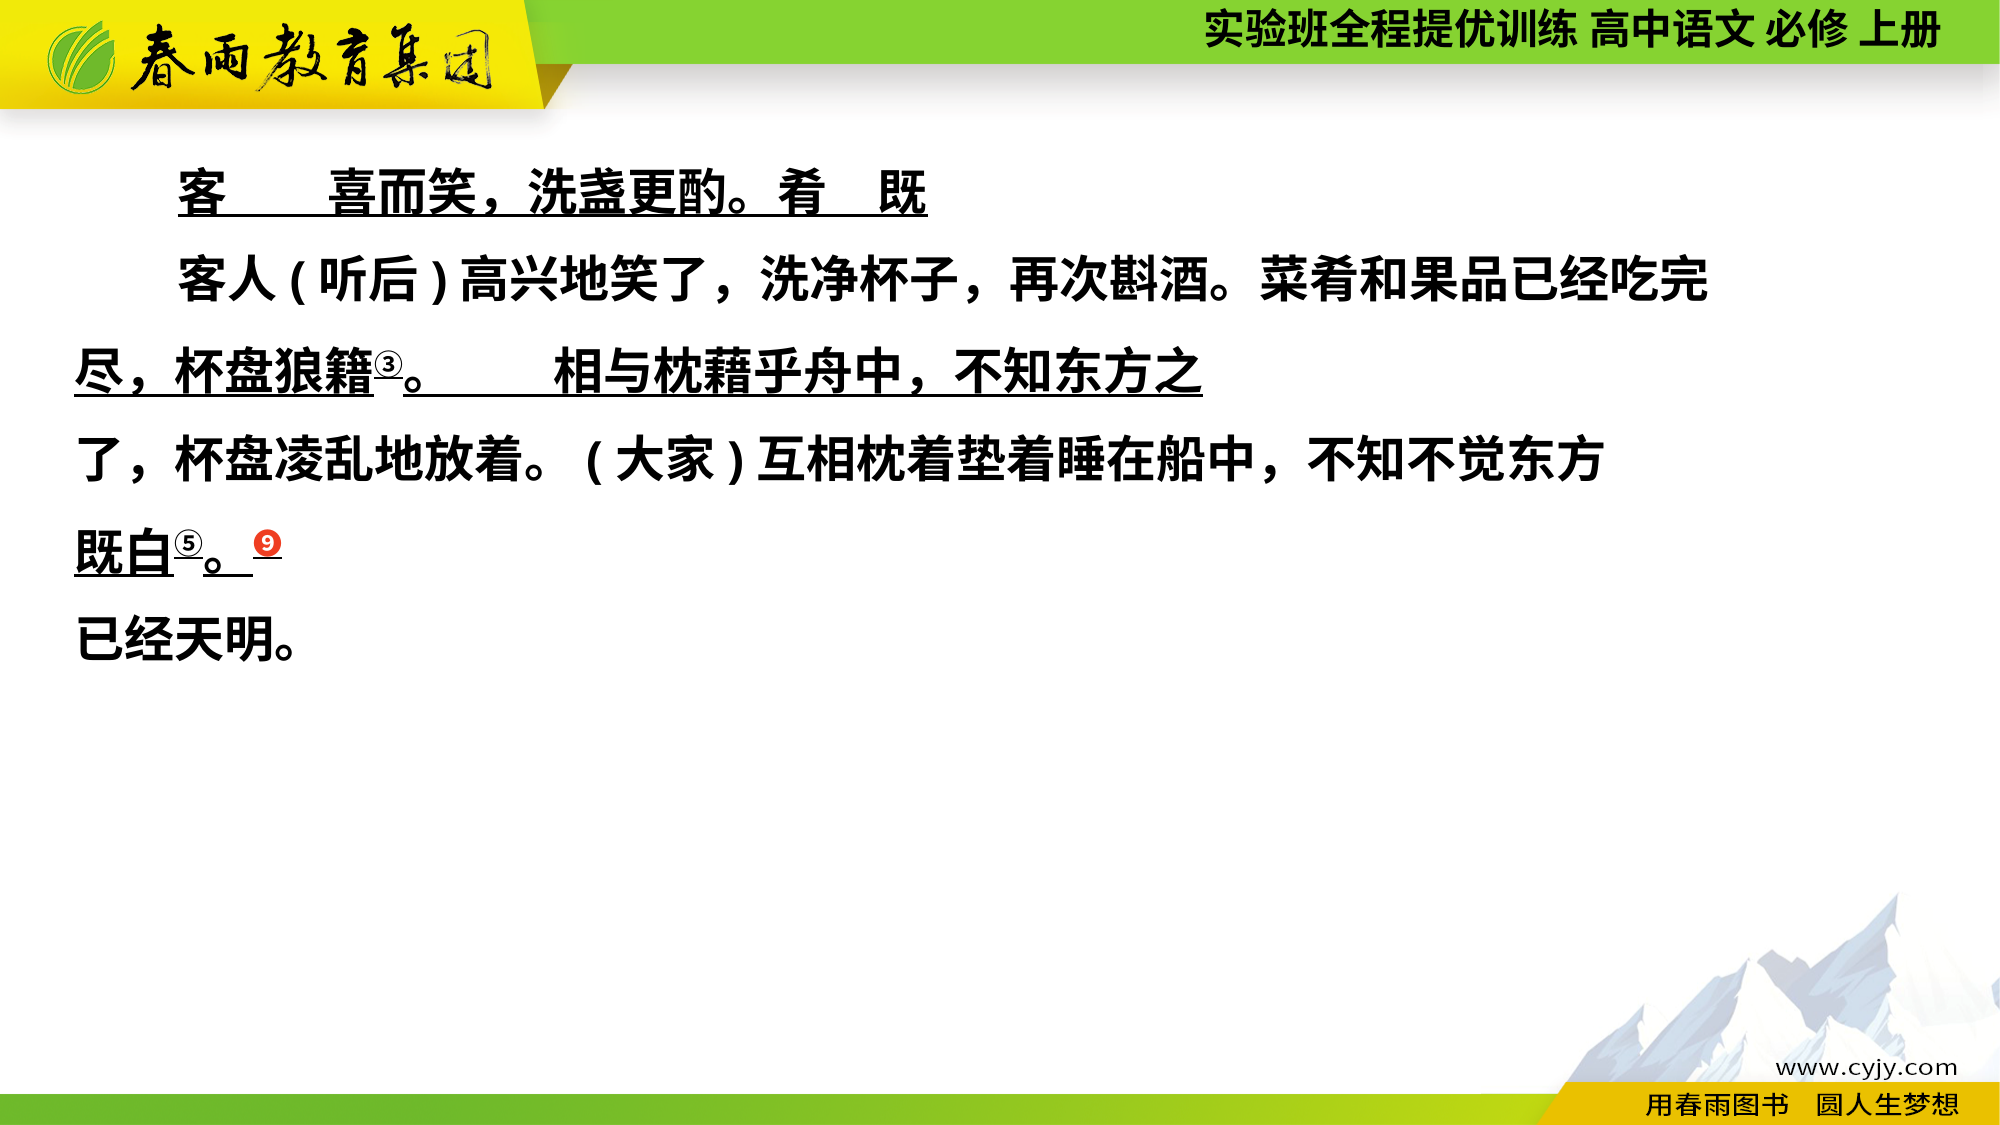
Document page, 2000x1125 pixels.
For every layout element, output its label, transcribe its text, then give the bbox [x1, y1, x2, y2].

text_box 客人(听后)高兴地笑了，洗净杯子，再次斟酒。菜肴和果品已经吃完 了，杯盘凌乱地放着。(大家)互相枕着垫着睡在船中，不知不觉东方 已经天明。 [59, 209, 1944, 675]
picture [0, 0, 2000, 1125]
